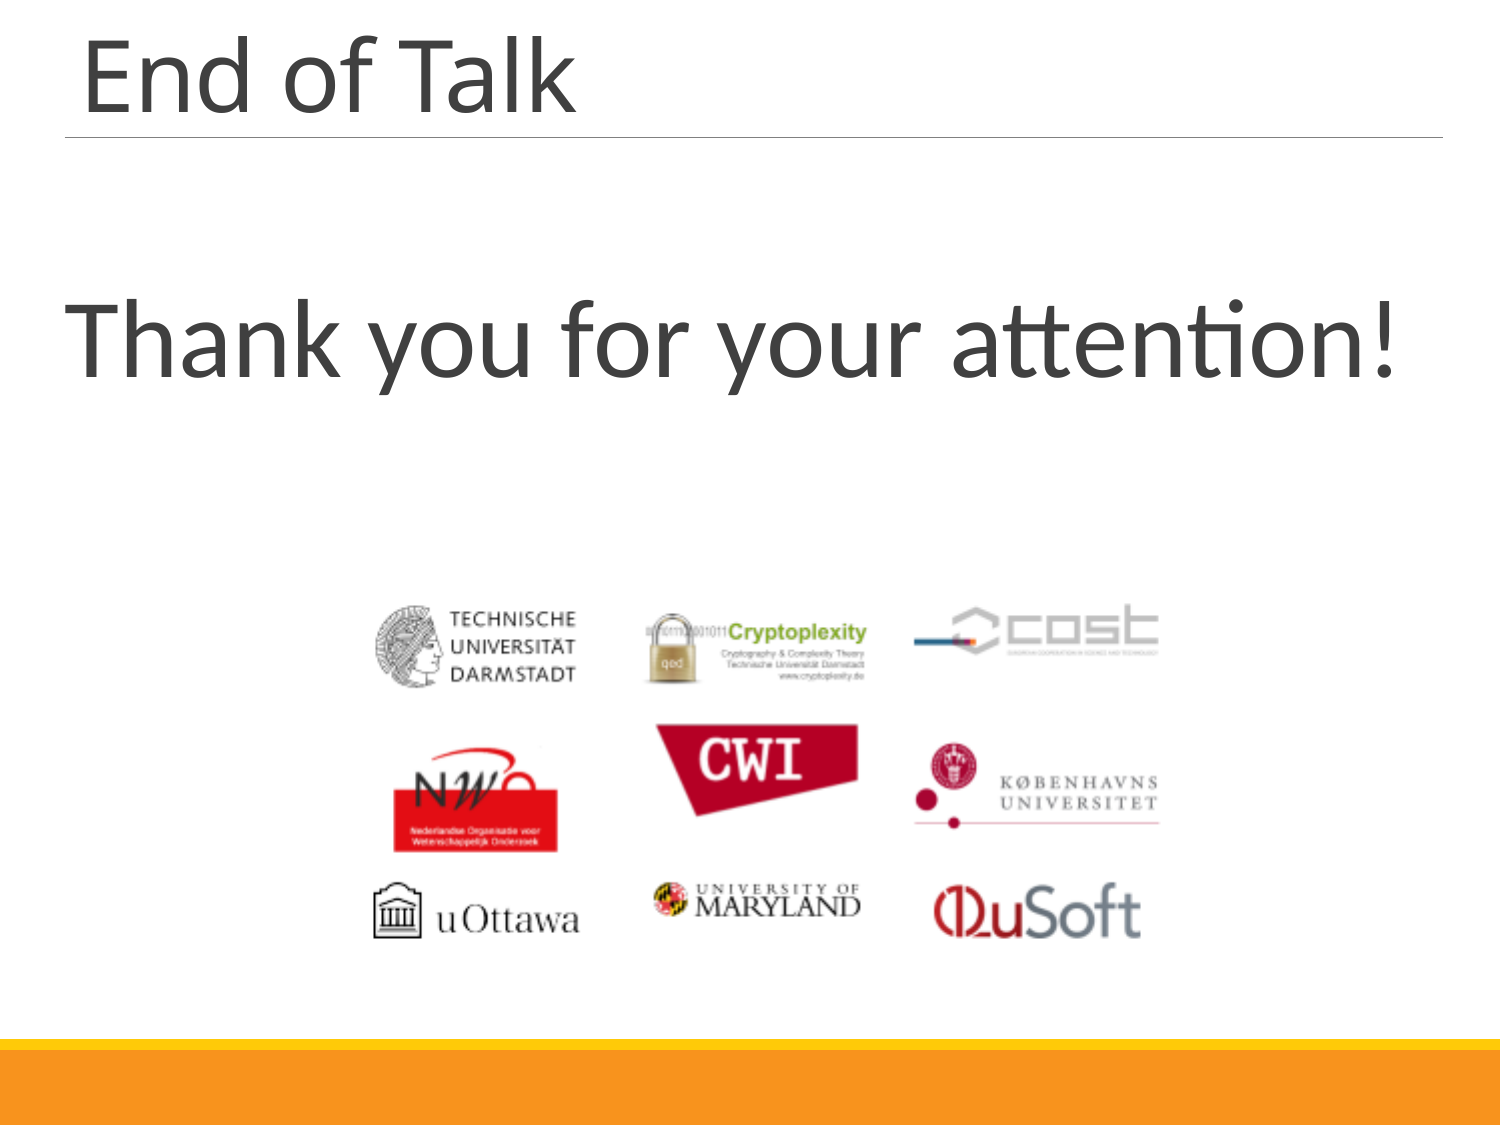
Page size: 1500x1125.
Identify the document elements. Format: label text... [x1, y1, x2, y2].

title End of Talk [64, 8, 1443, 141]
text_box Thank you for your attention! [64, 272, 1426, 487]
picture [356, 585, 1188, 961]
